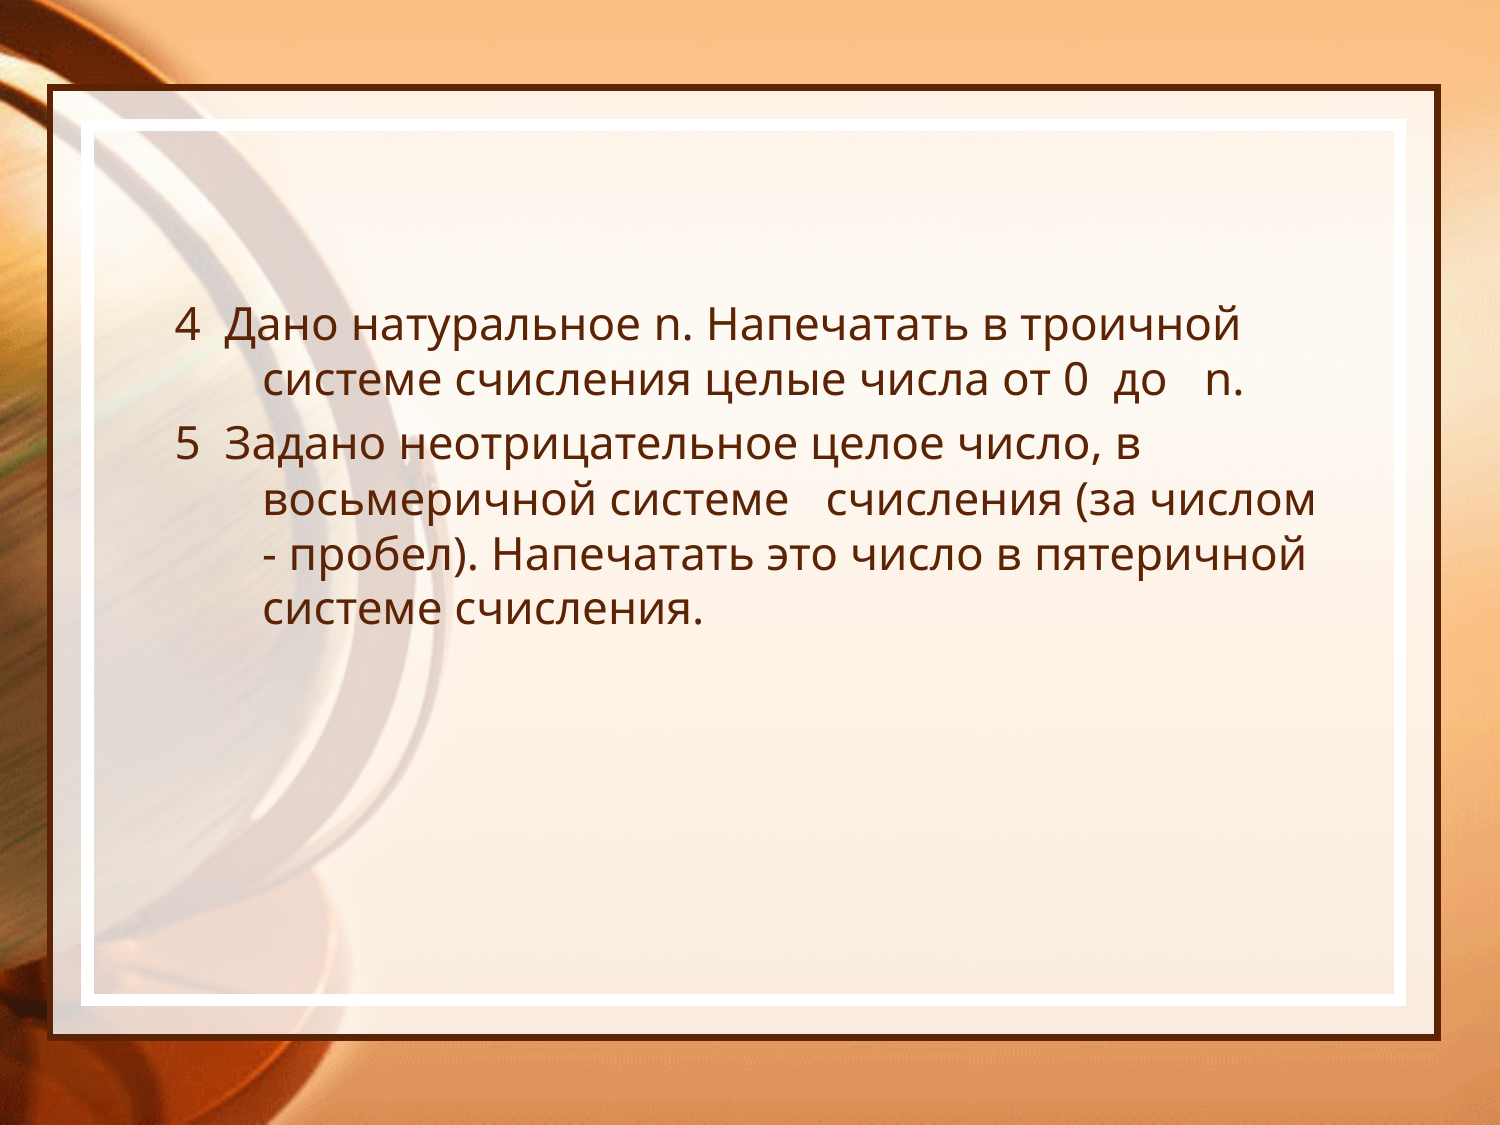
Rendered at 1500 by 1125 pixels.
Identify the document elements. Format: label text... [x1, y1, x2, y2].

picture [0, 0, 1500, 1125]
list 4 Дано натуральное n. Напечатать в троичной системе счисления целые числа от 0 до n. 5 Задано неотрицательное целое число, в восьмеричной системе счисления (за числом - пробел). Напечатать это число в пятеричной системе счисления. [159, 287, 1350, 976]
